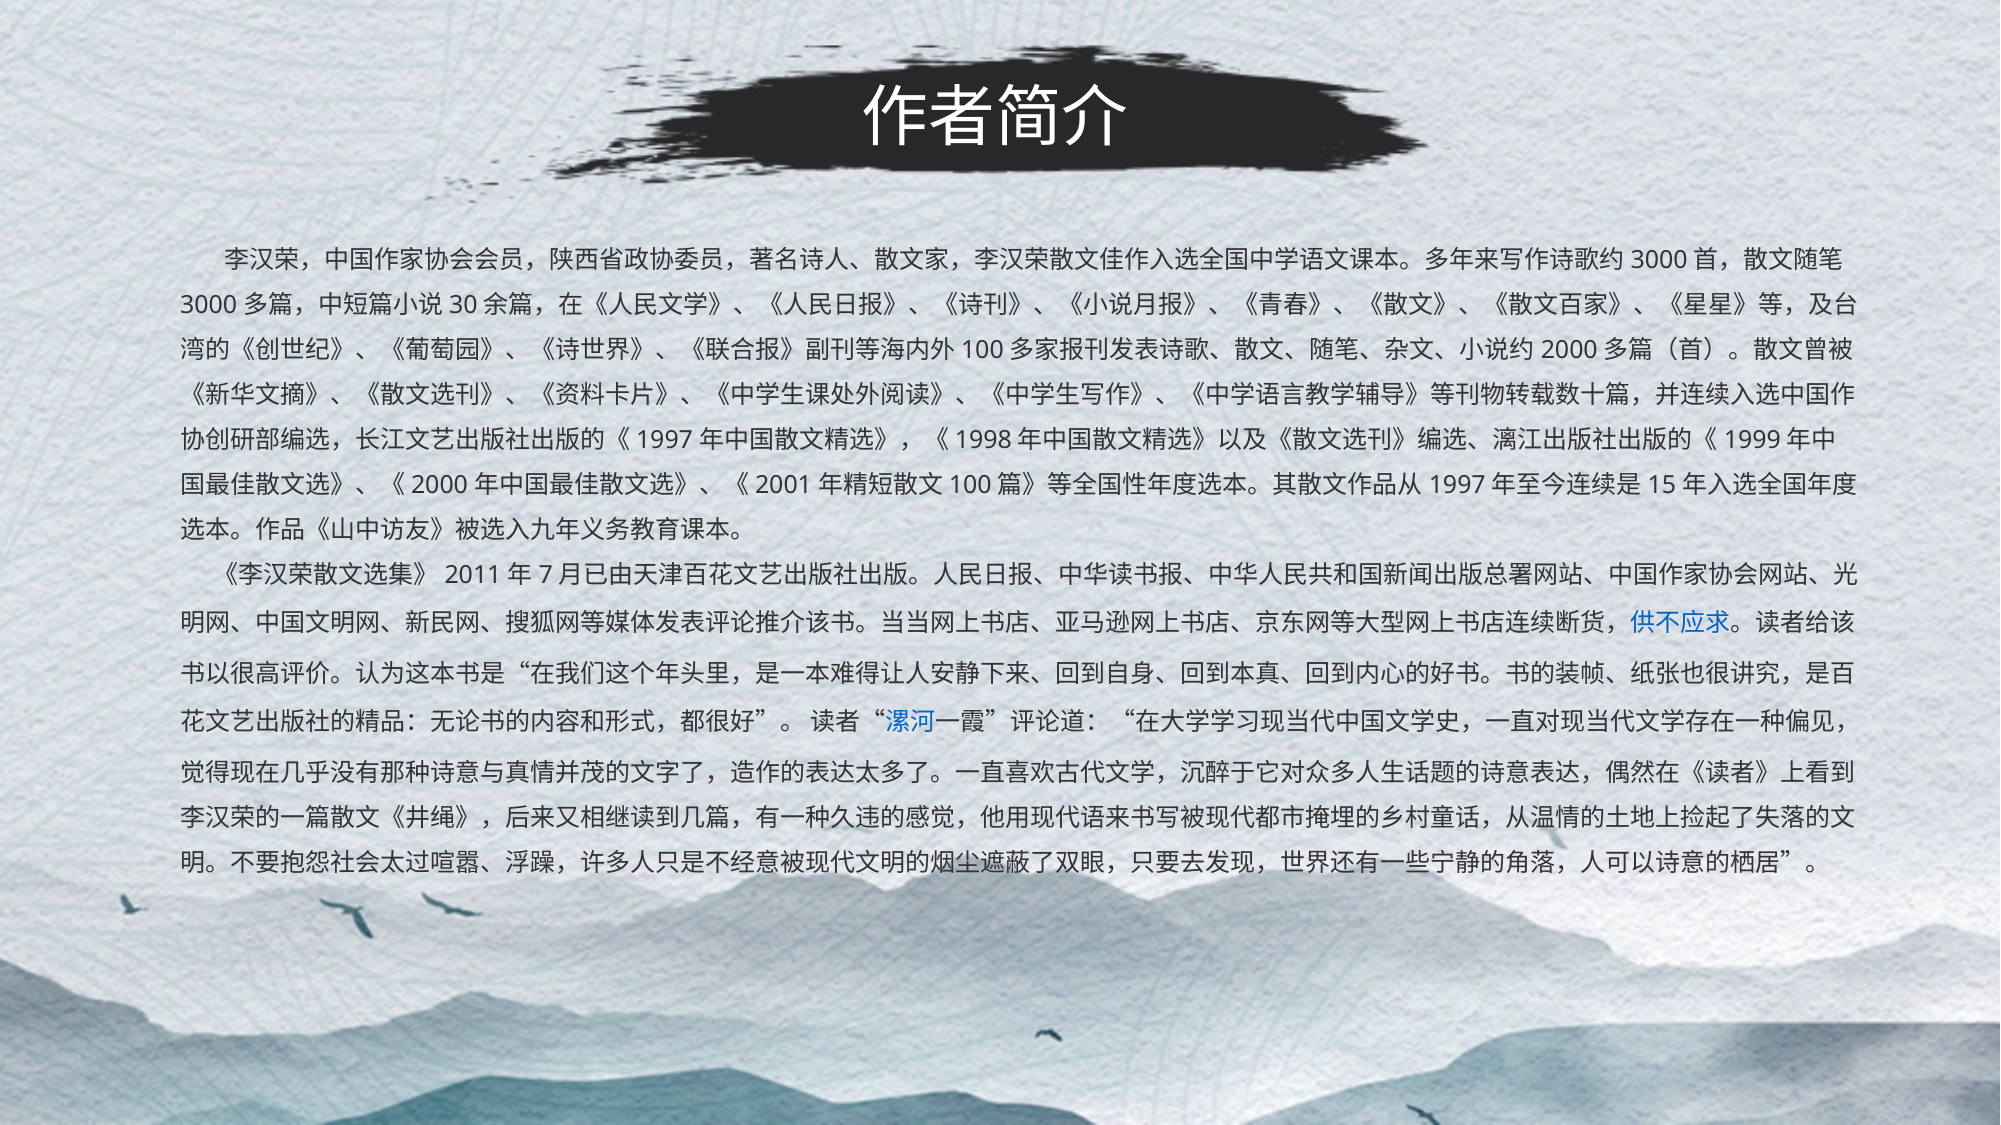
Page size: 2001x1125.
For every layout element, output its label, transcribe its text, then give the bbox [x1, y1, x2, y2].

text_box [425, 44, 1454, 203]
text_box 李汉荣，中国作家协会会员，陕西省政协委员，著名诗人、散文家，李汉荣散文佳作入选全国中学语文课本。多年来写作诗歌约3000首，散文随笔3000多篇，中短篇小说30余篇，在《人民文学》、《人民日报》、《诗刊》、《小说月报》、《青春》、《散文》、《散文百家》、《星星》等，及台湾的《创世纪》、《葡萄园》、《诗世界》、《联合报》副刊等海内外100多家报刊发表诗歌、散文、随笔、杂文、小说约2000多篇（首）。散文曾被《新华文摘》、《散文选刊》、《资料卡片》、《中学生课处外阅读》、《中学生写作》、《中学语言教学辅导》等刊物转载数十篇，并连续入选中国作协创研部编选，长江文艺出版社出版的《1997年中国散文精选》，《1998年中国散文精选》以及《散文选刊》编选、漓江出版社出版的《1999年中国最佳散文选》、《2000年中国最佳散文选》、《2001年精短散文100篇》等全国性年度选本。其散文作品从1997年至今连续是15年入选全国年度选本。作品《山中访友》被选入九年义务教育课本。 《李汉荣散文选集》2011年7月已由天津百花文艺出版社出版。人民日报、中华读书报、中华人民共和国新闻出版总署网站、中国作家协会网站、光明网、中国文明网、新民网、搜狐网等媒体发表评论推介该书。当当网上书店、亚马逊网上书店、京东网等大型网上书店连续断货，供不应求。读者给该书以很高评价。认为这本书是“在我们这个年头里，是一本难得让人安静下来、回到自身、回到本真、回到内心的好书。书的装帧、纸张也很讲究，是百花文艺出版社的精品：无论书的内容和形式，都很好”。 读者“漯河一霞”评论道：“在大学学习现当代中国文学史，一直对现当代文学存在一种偏见，觉得现在几乎没有那种诗意与真情并茂的文字了，造作的表达太多了。一直喜欢古代文学，沉醉于它对众多人生话题的诗意表达，偶然在《读者》上看到李汉荣的一篇散文《井绳》，后来又相继读到几篇，有一种久违的感觉，他用现代语来书写被现代都市掩埋的乡村童话，从温情的土地上捡起了失落的文明。不要抱怨社会太过喧嚣、浮躁，许多人只是不经意被现代文明的烟尘遮蔽了双眼，只要去发现，世界还有一些宁静的角落，人可以诗意的栖居”。 [165, 221, 1875, 884]
picture [0, 0, 2000, 1125]
